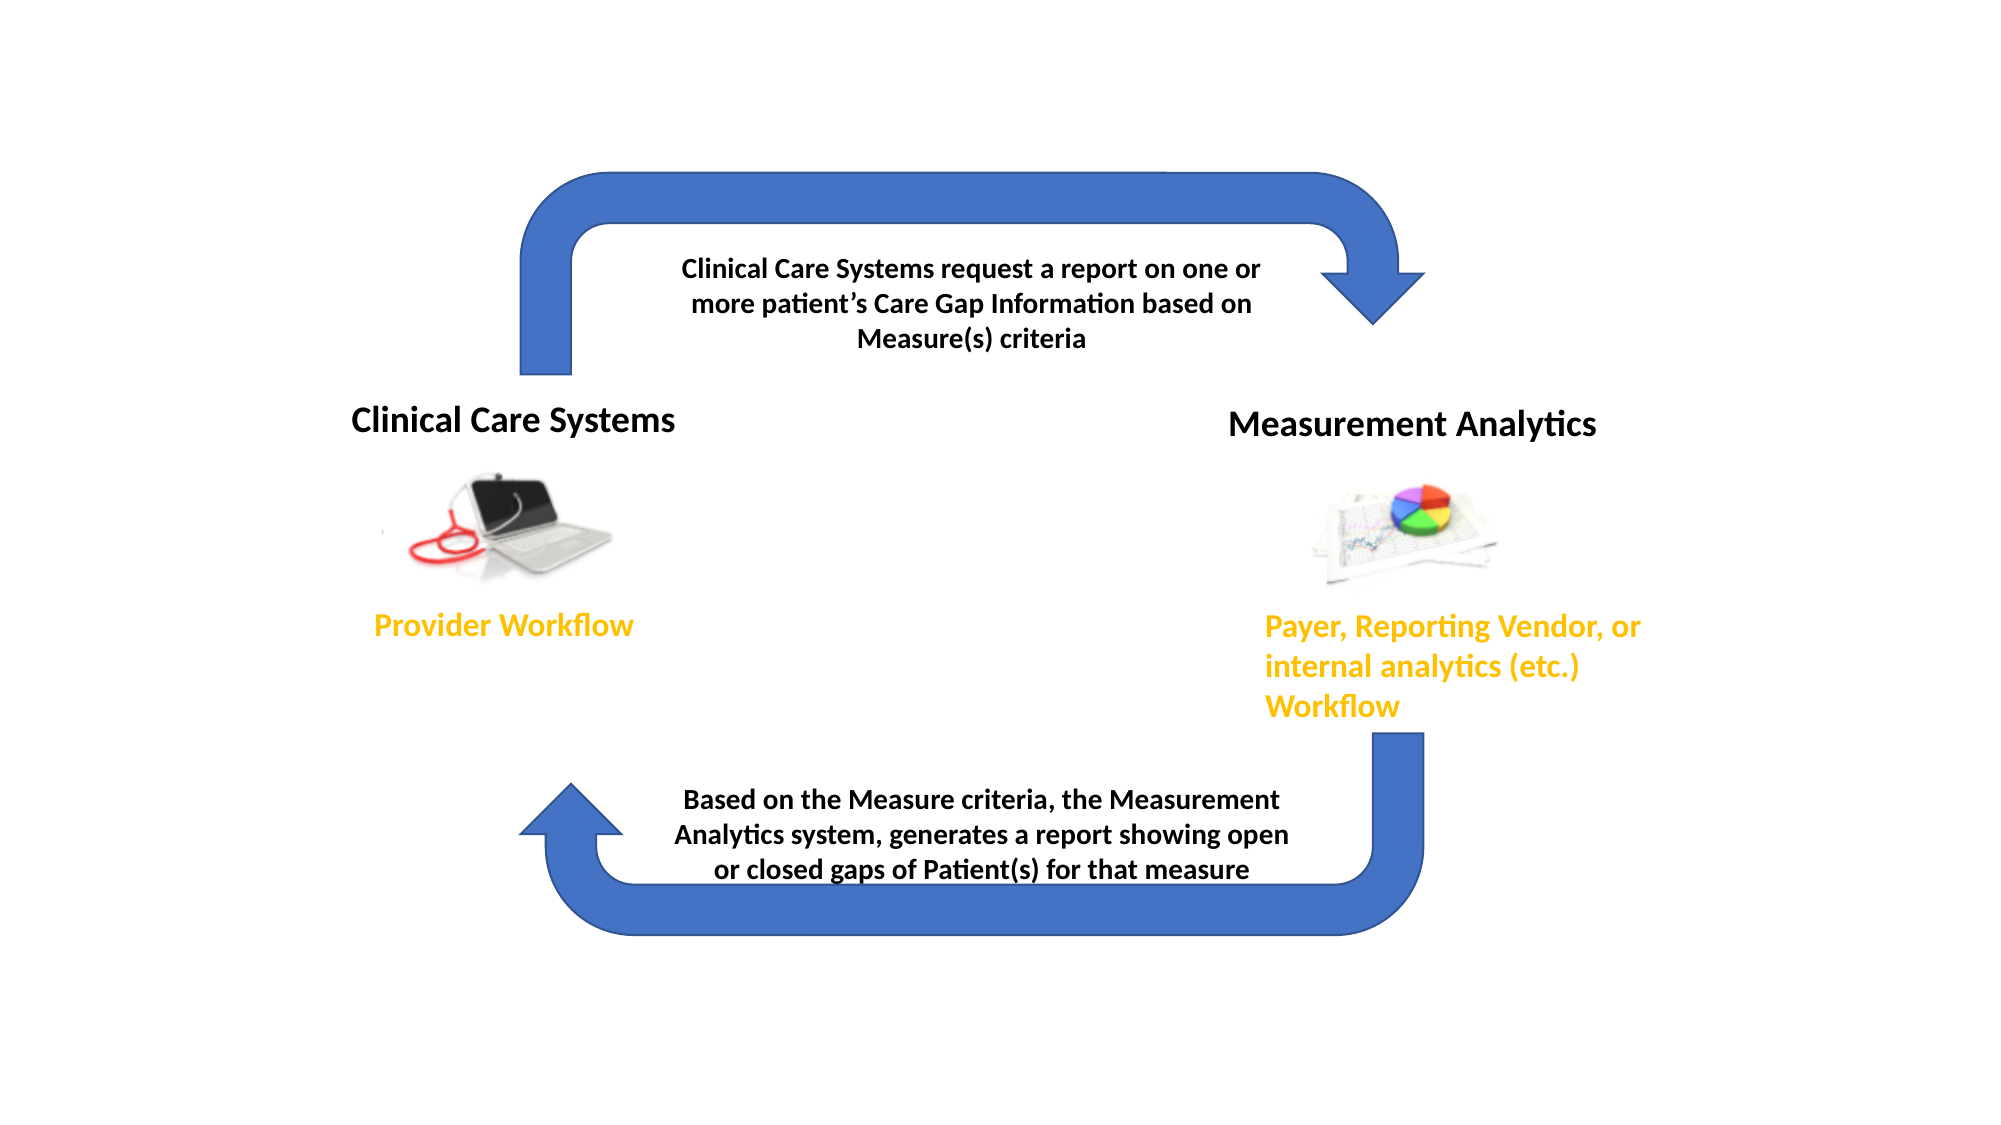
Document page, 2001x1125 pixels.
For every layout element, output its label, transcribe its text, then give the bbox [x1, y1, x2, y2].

text_box Provider Workflow [359, 595, 682, 651]
text_box Payer, Reporting Vendor, or internal analytics (etc.) Workflow [1250, 596, 1678, 732]
text_box Clinical Care Systems [336, 387, 742, 448]
text_box Based on the Measure criteria, the Measurement Analytics system, generates a report showing open or closed gaps of Patient(s) for that measure [658, 772, 1306, 893]
picture [382, 448, 659, 597]
text_box Clinical Care Systems request a report on one or more patient’s Care Gap Information based on Measure(s) criteria [648, 241, 1296, 362]
picture [1305, 448, 1526, 596]
text_box Measurement Analytics [1213, 392, 1618, 452]
text_box [519, 171, 1426, 376]
text_box [518, 732, 1425, 937]
